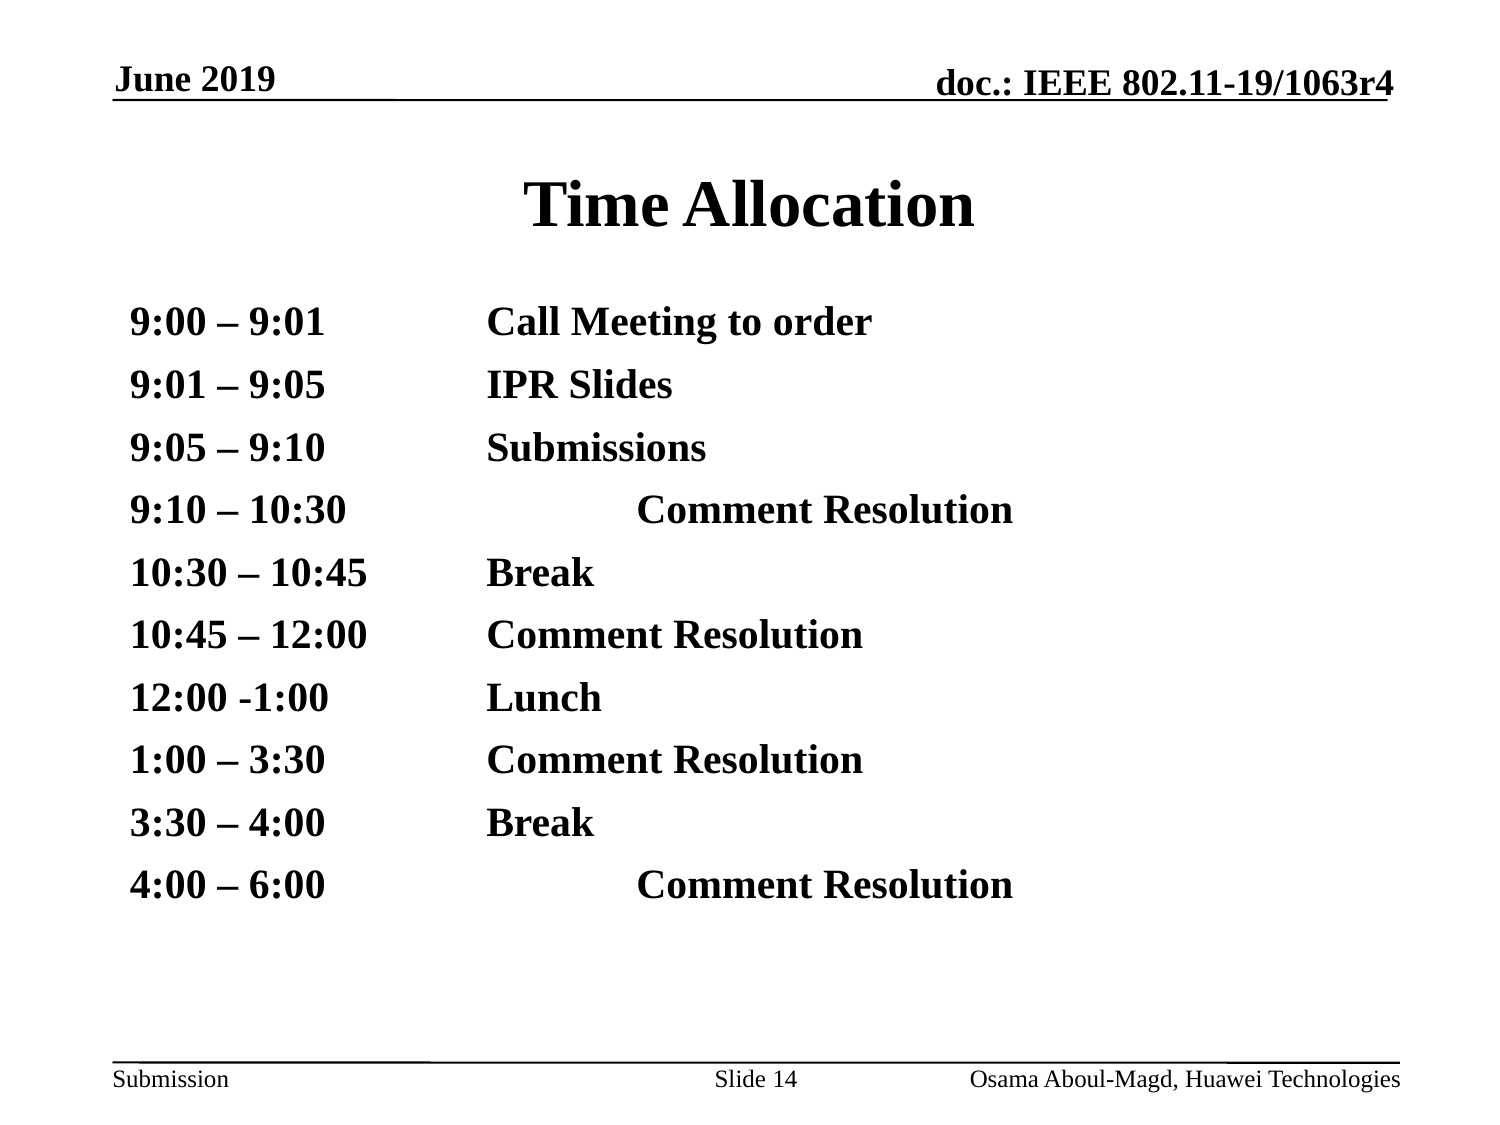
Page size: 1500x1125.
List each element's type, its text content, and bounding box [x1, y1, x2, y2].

slide_number Slide 14 [712, 1061, 800, 1123]
title Time Allocation [112, 112, 1388, 288]
list 9:00 – 9:01 Call Meeting to order 9:01 – 9:05 IPR Slides 9:05 – 9:10 Submissions 9:10 – 10:30 Comment Resolution 10:30 – 10:45 Break 10:45 – 12:00 Comment Resolution 12:00 -1:00 Lunch 1:00 – 3:30 Comment Resolution 3:30 – 4:00 Break 4:00 – 6:00 Comment Resolution [114, 286, 1390, 962]
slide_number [114, 54, 423, 100]
footer Osama Aboul-Magd, Huawei Technologies [878, 1061, 1402, 1093]
